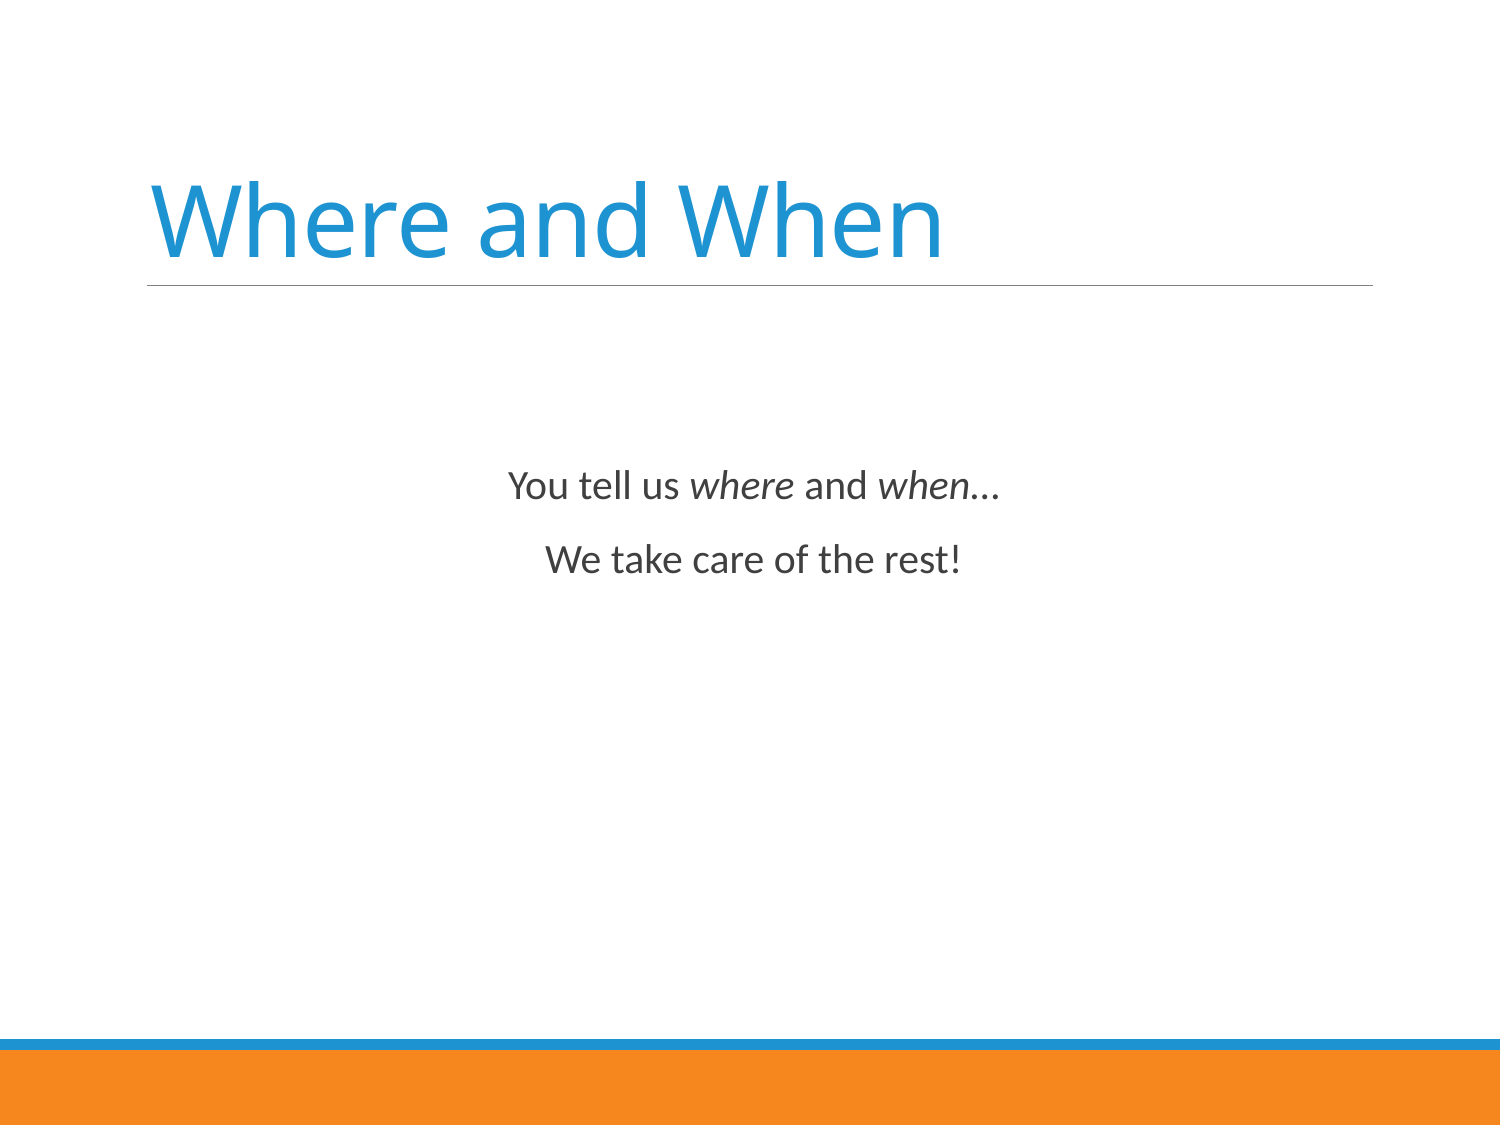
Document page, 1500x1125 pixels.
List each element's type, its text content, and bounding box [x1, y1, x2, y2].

list You tell us where and when… We take care of the rest! [135, 302, 1373, 963]
title Where and When [135, 47, 1373, 285]
